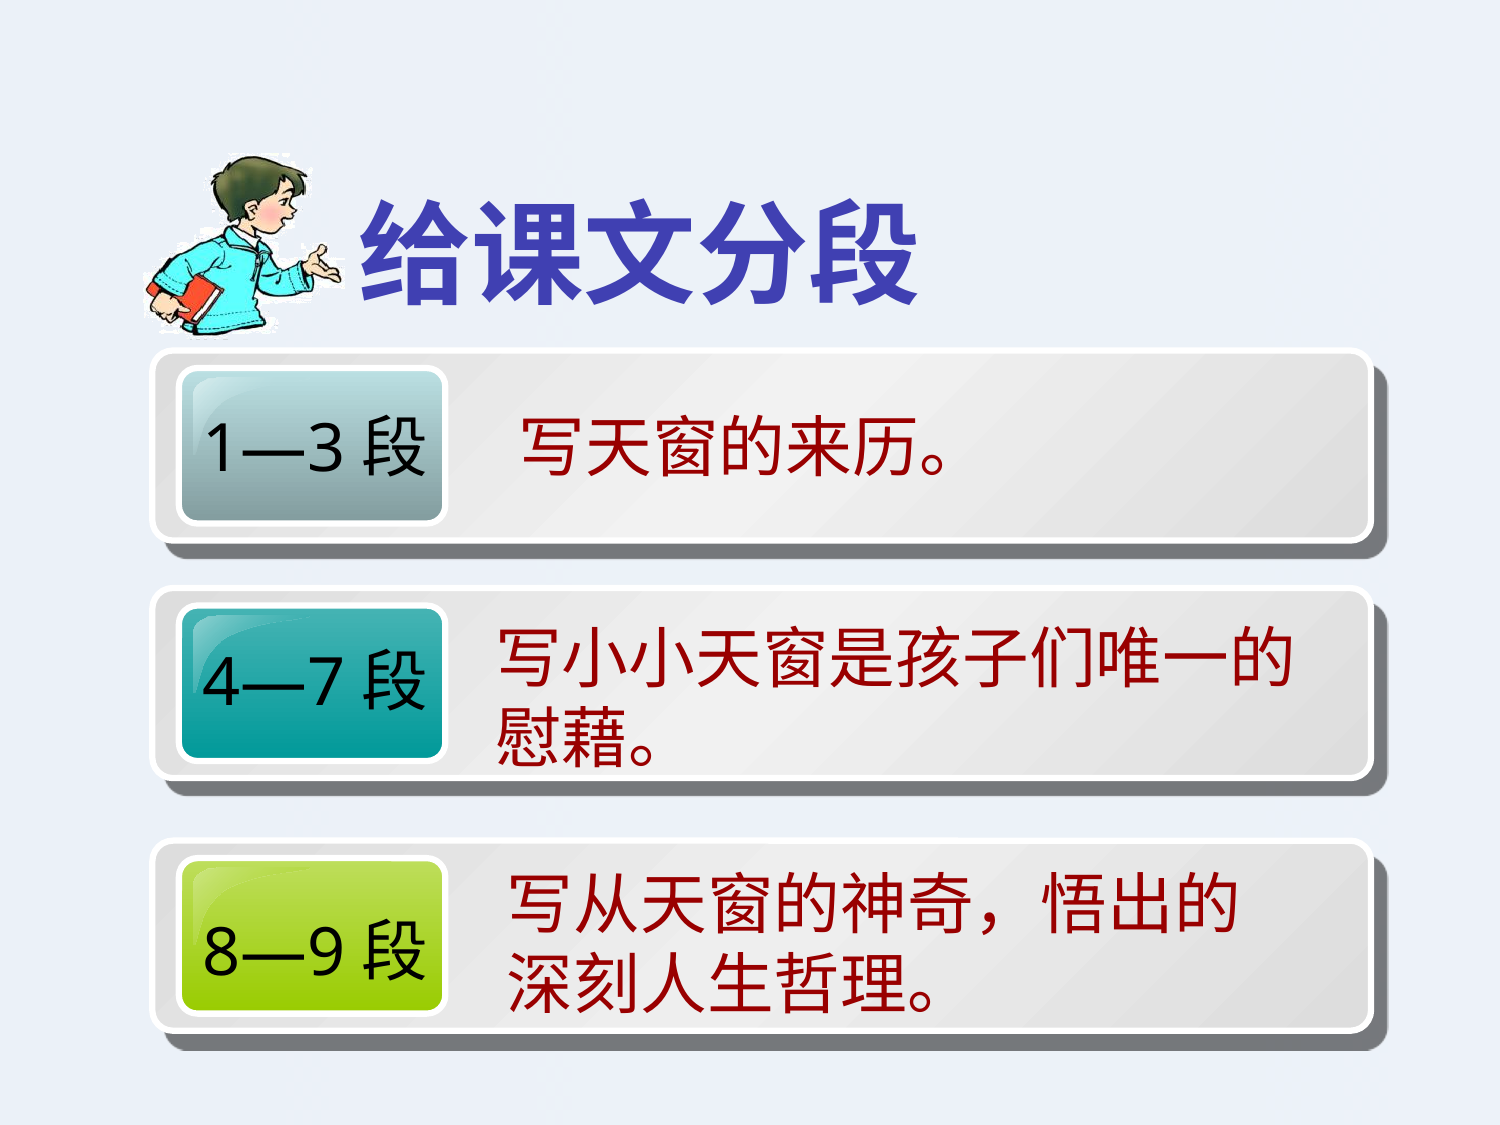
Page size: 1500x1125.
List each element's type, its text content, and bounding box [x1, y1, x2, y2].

picture [0, 0, 1500, 1125]
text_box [152, 840, 1372, 1031]
text_box 写小小天窗是孩子们唯一的慰藉。 [480, 779, 1360, 783]
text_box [152, 350, 1372, 541]
text_box 给课文分段 [347, 175, 937, 326]
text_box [152, 587, 1372, 779]
